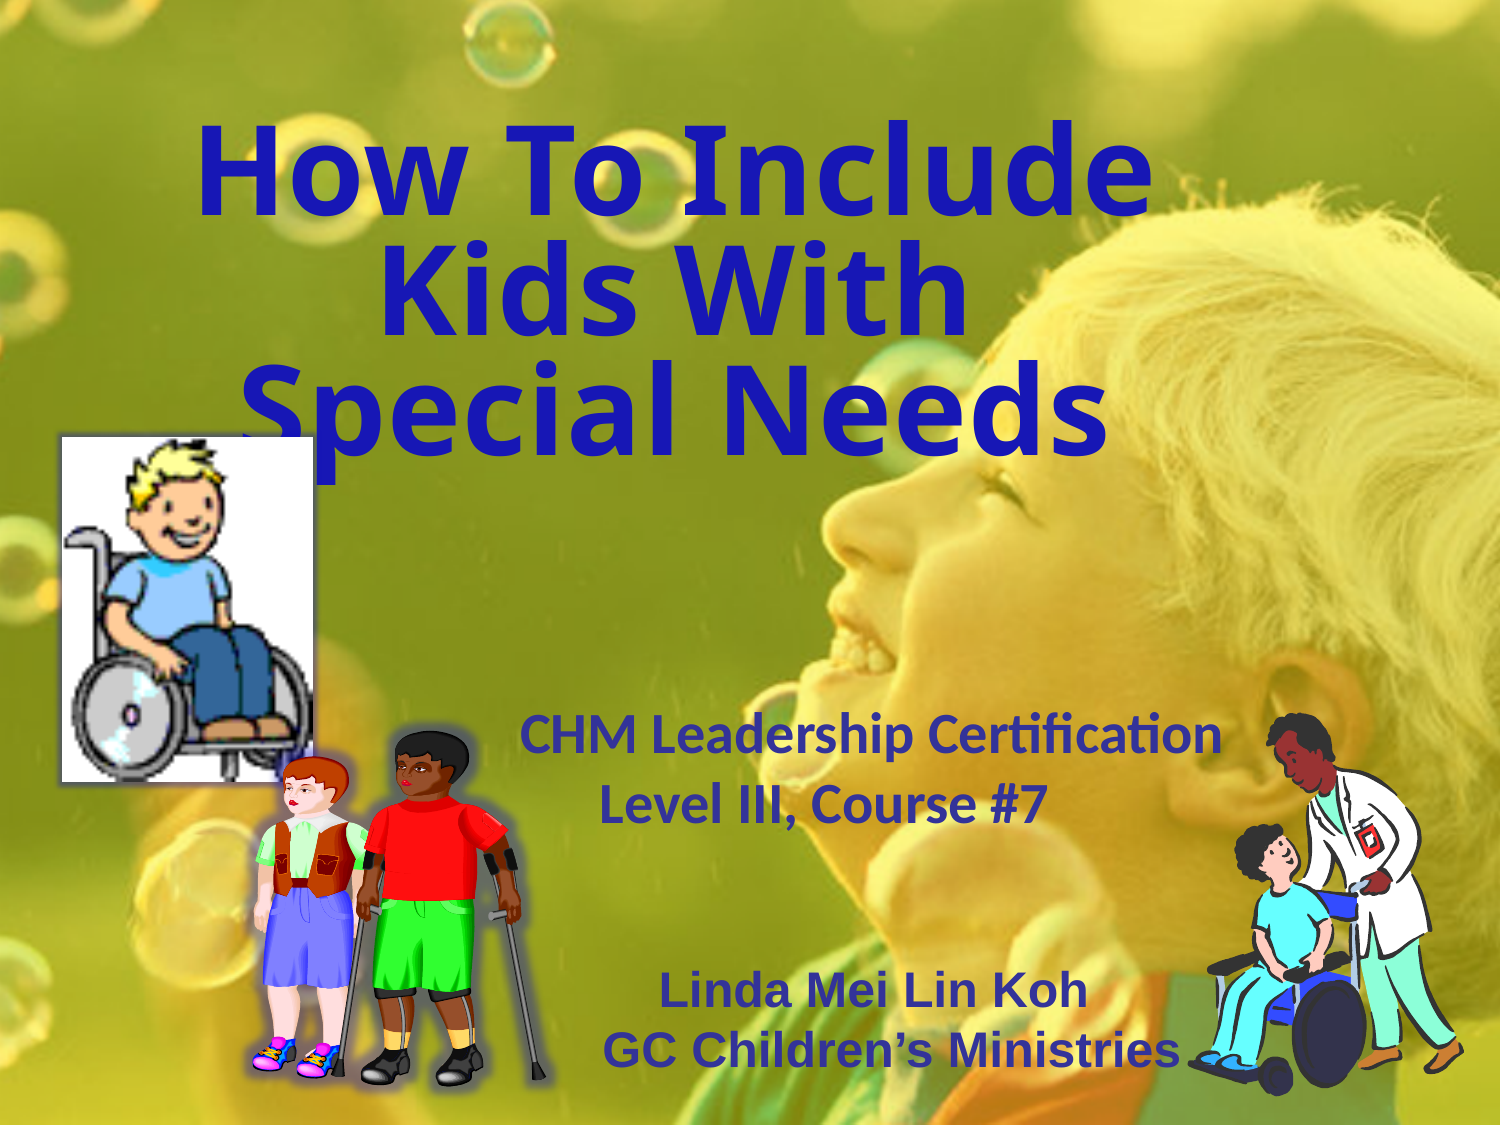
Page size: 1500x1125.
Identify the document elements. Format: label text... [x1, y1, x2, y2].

text_box CHM Leadership Certification Level III, Course #7 [505, 687, 1240, 843]
subtitle Linda Mei Lin Koh GC Children’s Ministries [587, 949, 1500, 1125]
title How To Include Kids With Special Needs [162, 99, 1188, 501]
picture [0, 0, 1500, 1125]
